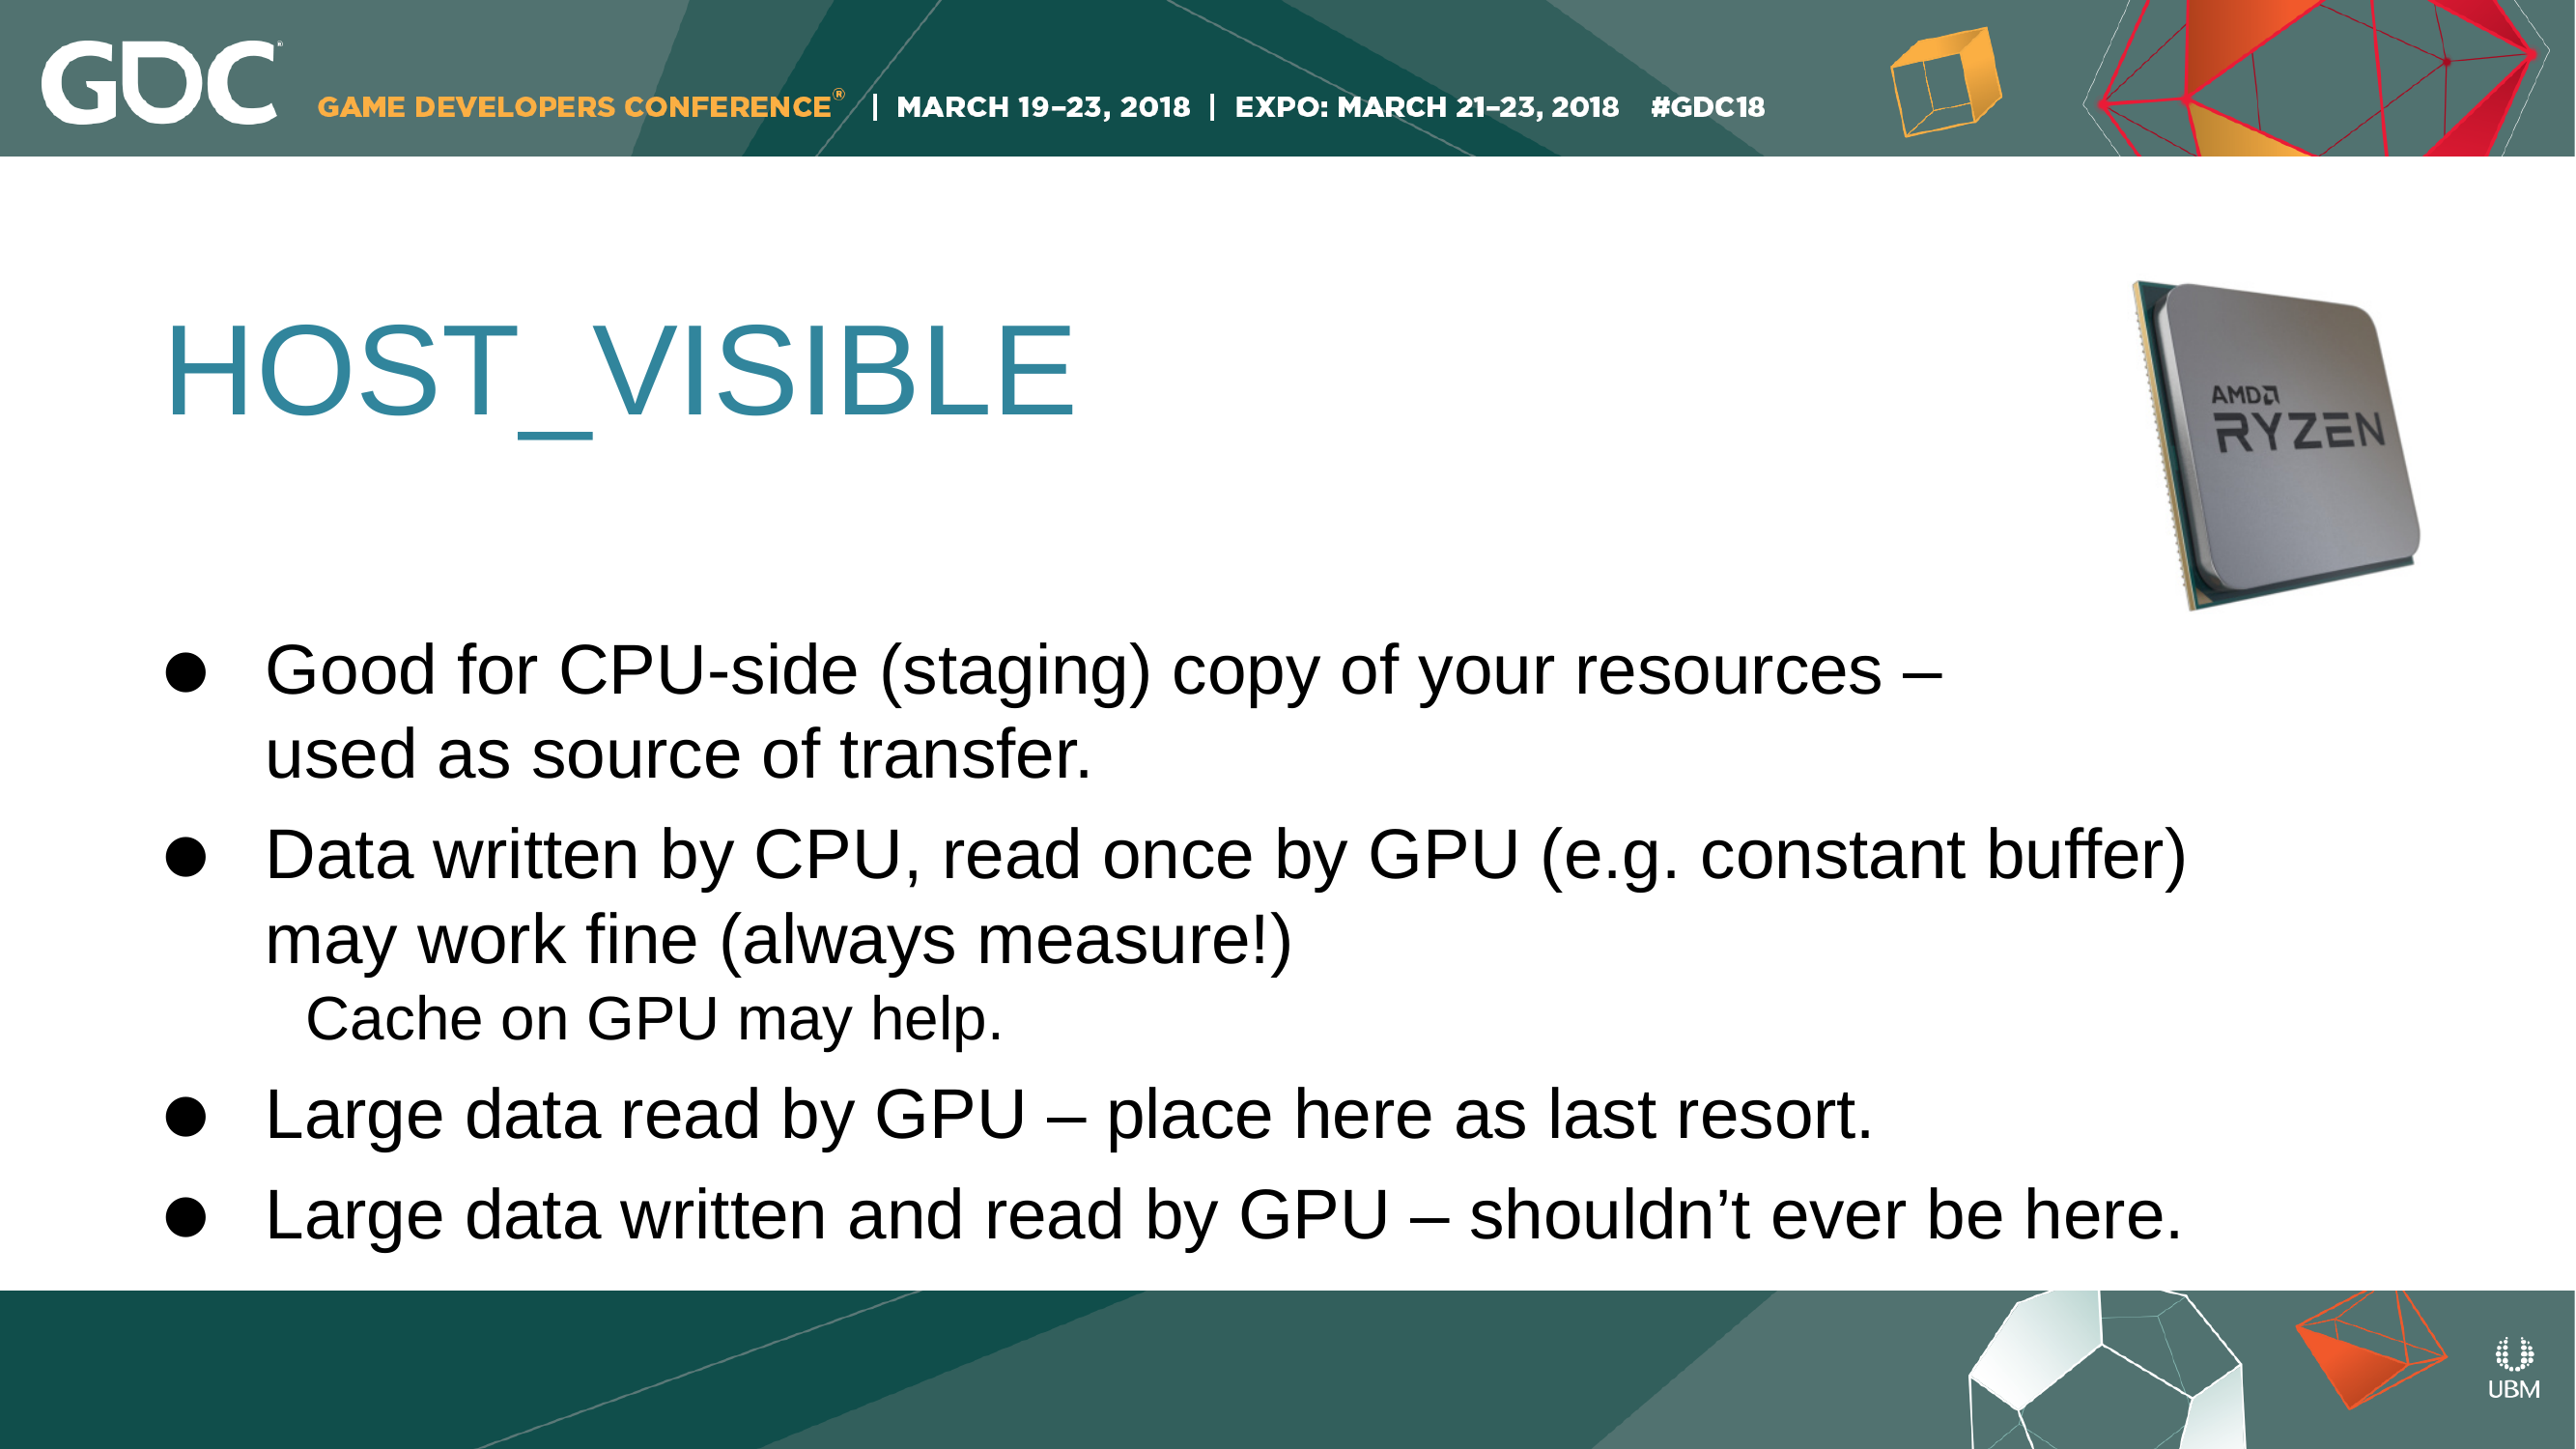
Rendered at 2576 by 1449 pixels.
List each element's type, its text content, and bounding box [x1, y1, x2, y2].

picture [0, 0, 2575, 1449]
list Good for CPU-side (staging) copy of your resources – used as source of transfer. Data written by CPU, read once by GPU (e.g. constant buffer) may work fine (always measure!) Cache on GPU may help. Large data read by GPU – place here as last resort. Large data written and read by GPU – shouldn’t ever be here. [150, 509, 2426, 1284]
title HOST_VISIBLE [150, 272, 2426, 495]
